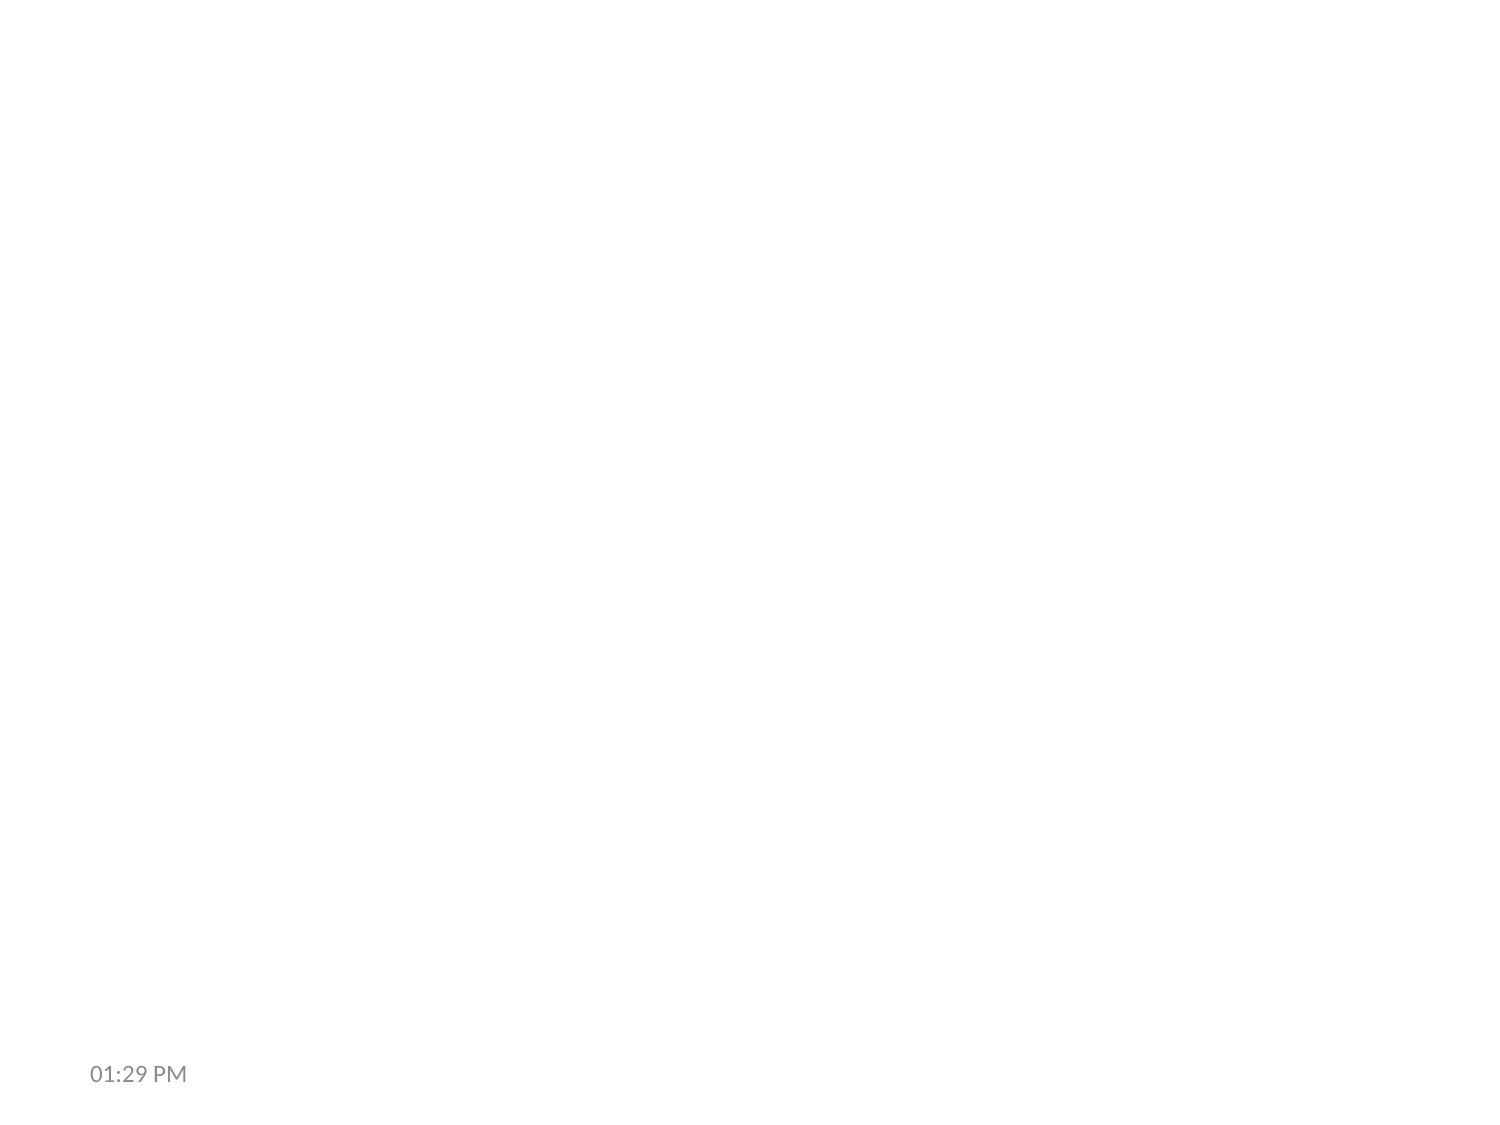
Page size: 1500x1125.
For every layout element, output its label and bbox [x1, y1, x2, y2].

slide_number [75, 1042, 425, 1103]
